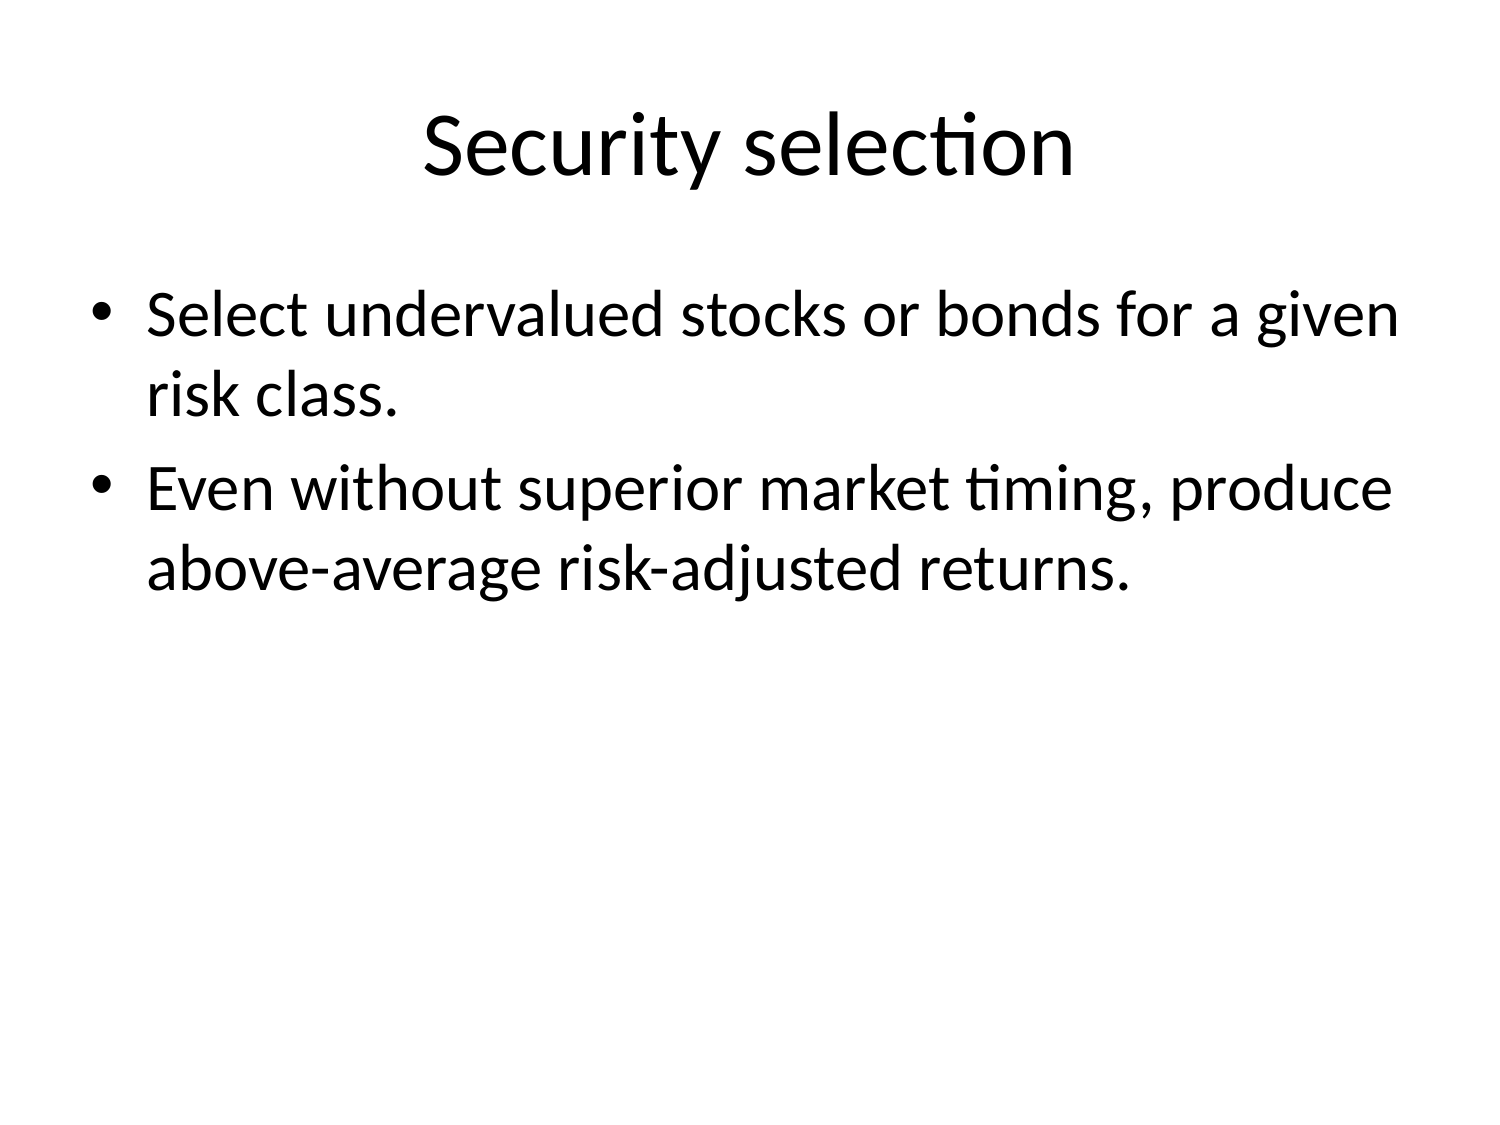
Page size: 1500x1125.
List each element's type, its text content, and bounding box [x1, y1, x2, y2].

list Select undervalued stocks or bonds for a given risk class. Even without superior market timing, produce above-average risk-adjusted returns. [75, 262, 1425, 1005]
title Security selection [75, 45, 1425, 233]
